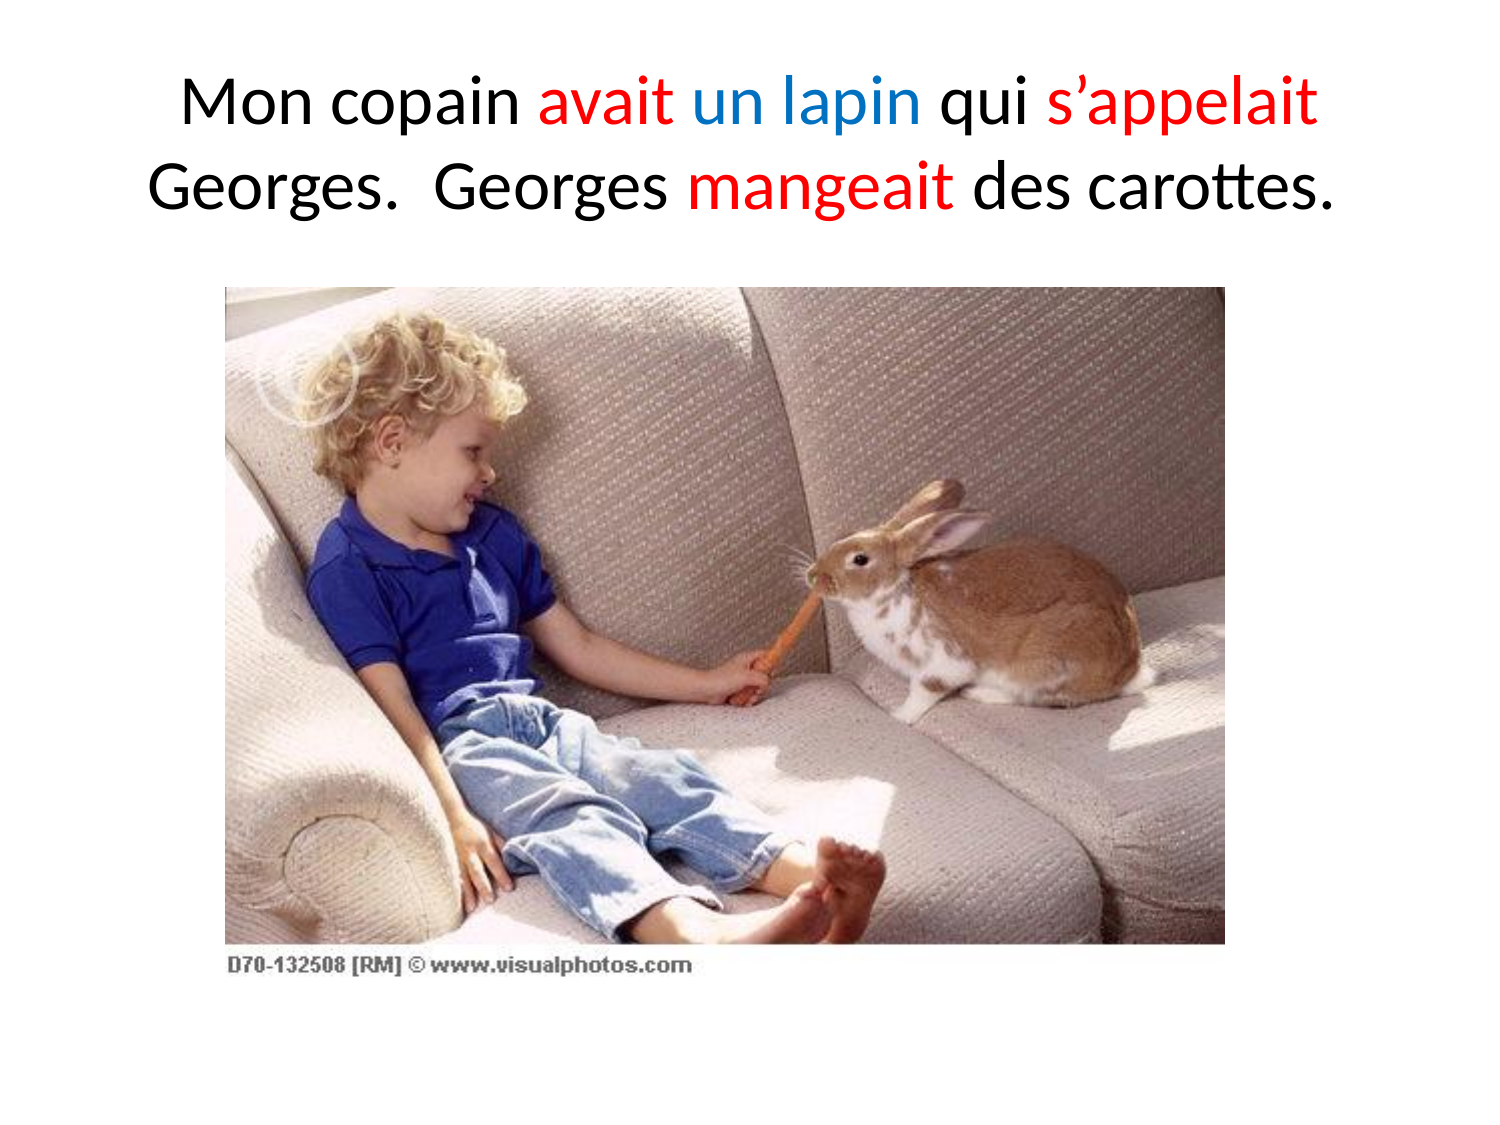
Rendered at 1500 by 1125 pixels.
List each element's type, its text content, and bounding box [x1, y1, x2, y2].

title Mon copain avait un lapin qui s’appelait Georges. Georges mangeait des carottes. [75, 45, 1425, 233]
picture [224, 287, 1226, 986]
